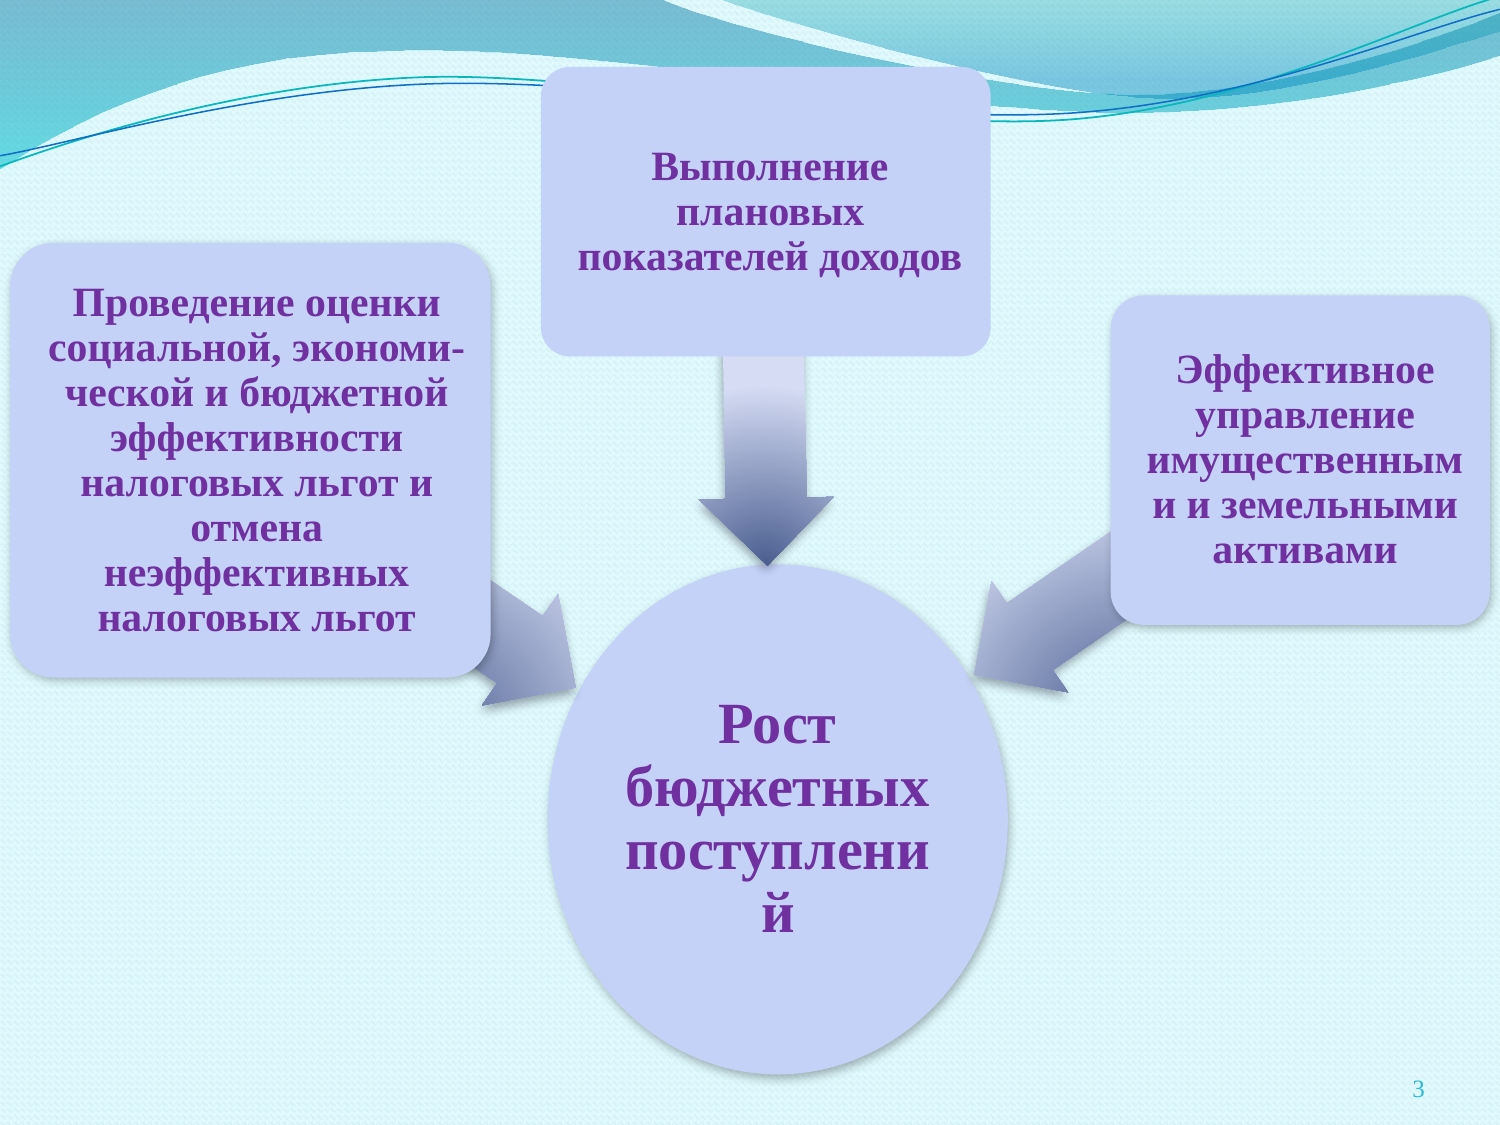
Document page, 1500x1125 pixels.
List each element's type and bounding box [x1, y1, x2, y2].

list [0, 0, 1500, 1125]
